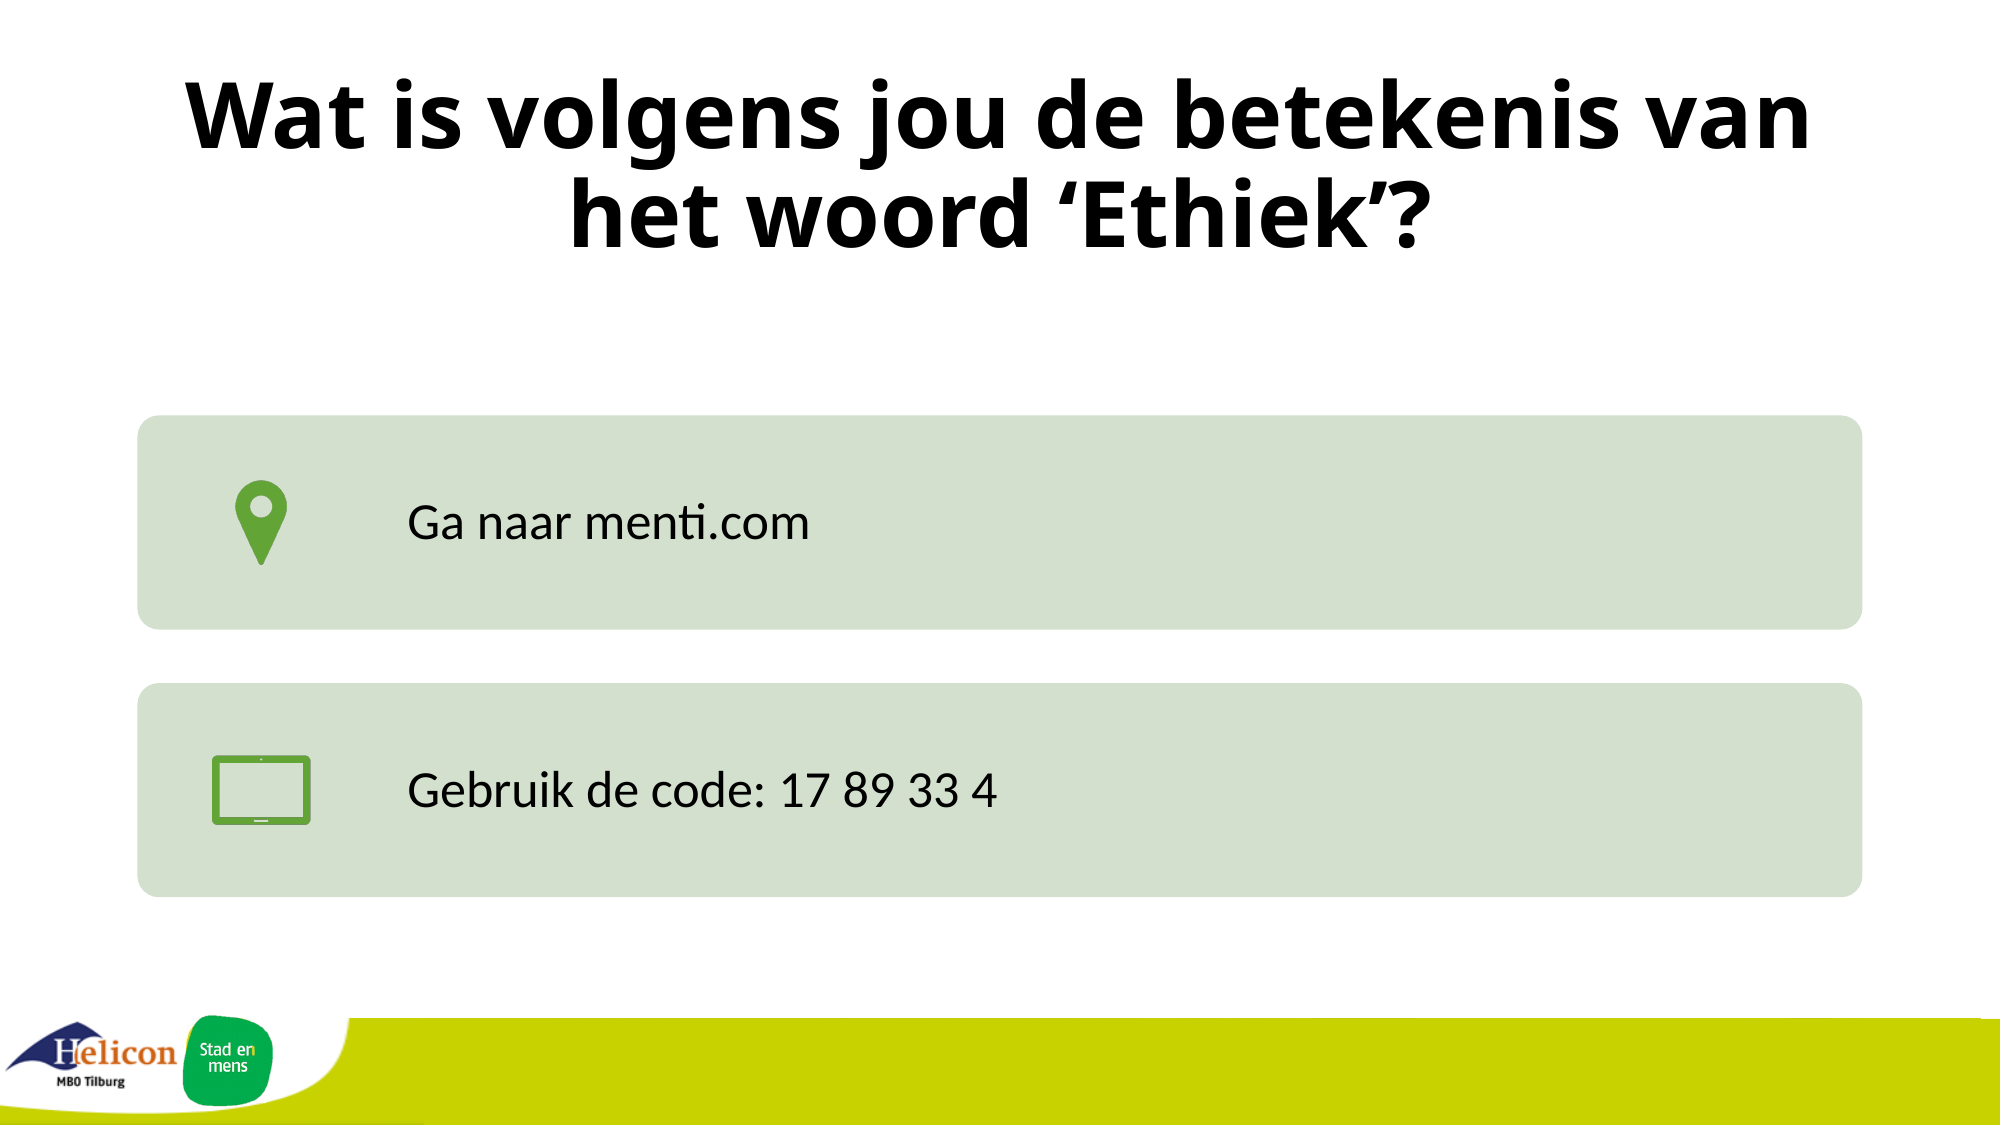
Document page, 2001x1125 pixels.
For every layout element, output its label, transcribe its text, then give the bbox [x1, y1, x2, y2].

title Wat is volgens jou de betekenis van het woord ‘Ethiek’? [137, 59, 1863, 278]
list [137, 299, 1863, 1014]
picture [0, 1014, 424, 1125]
